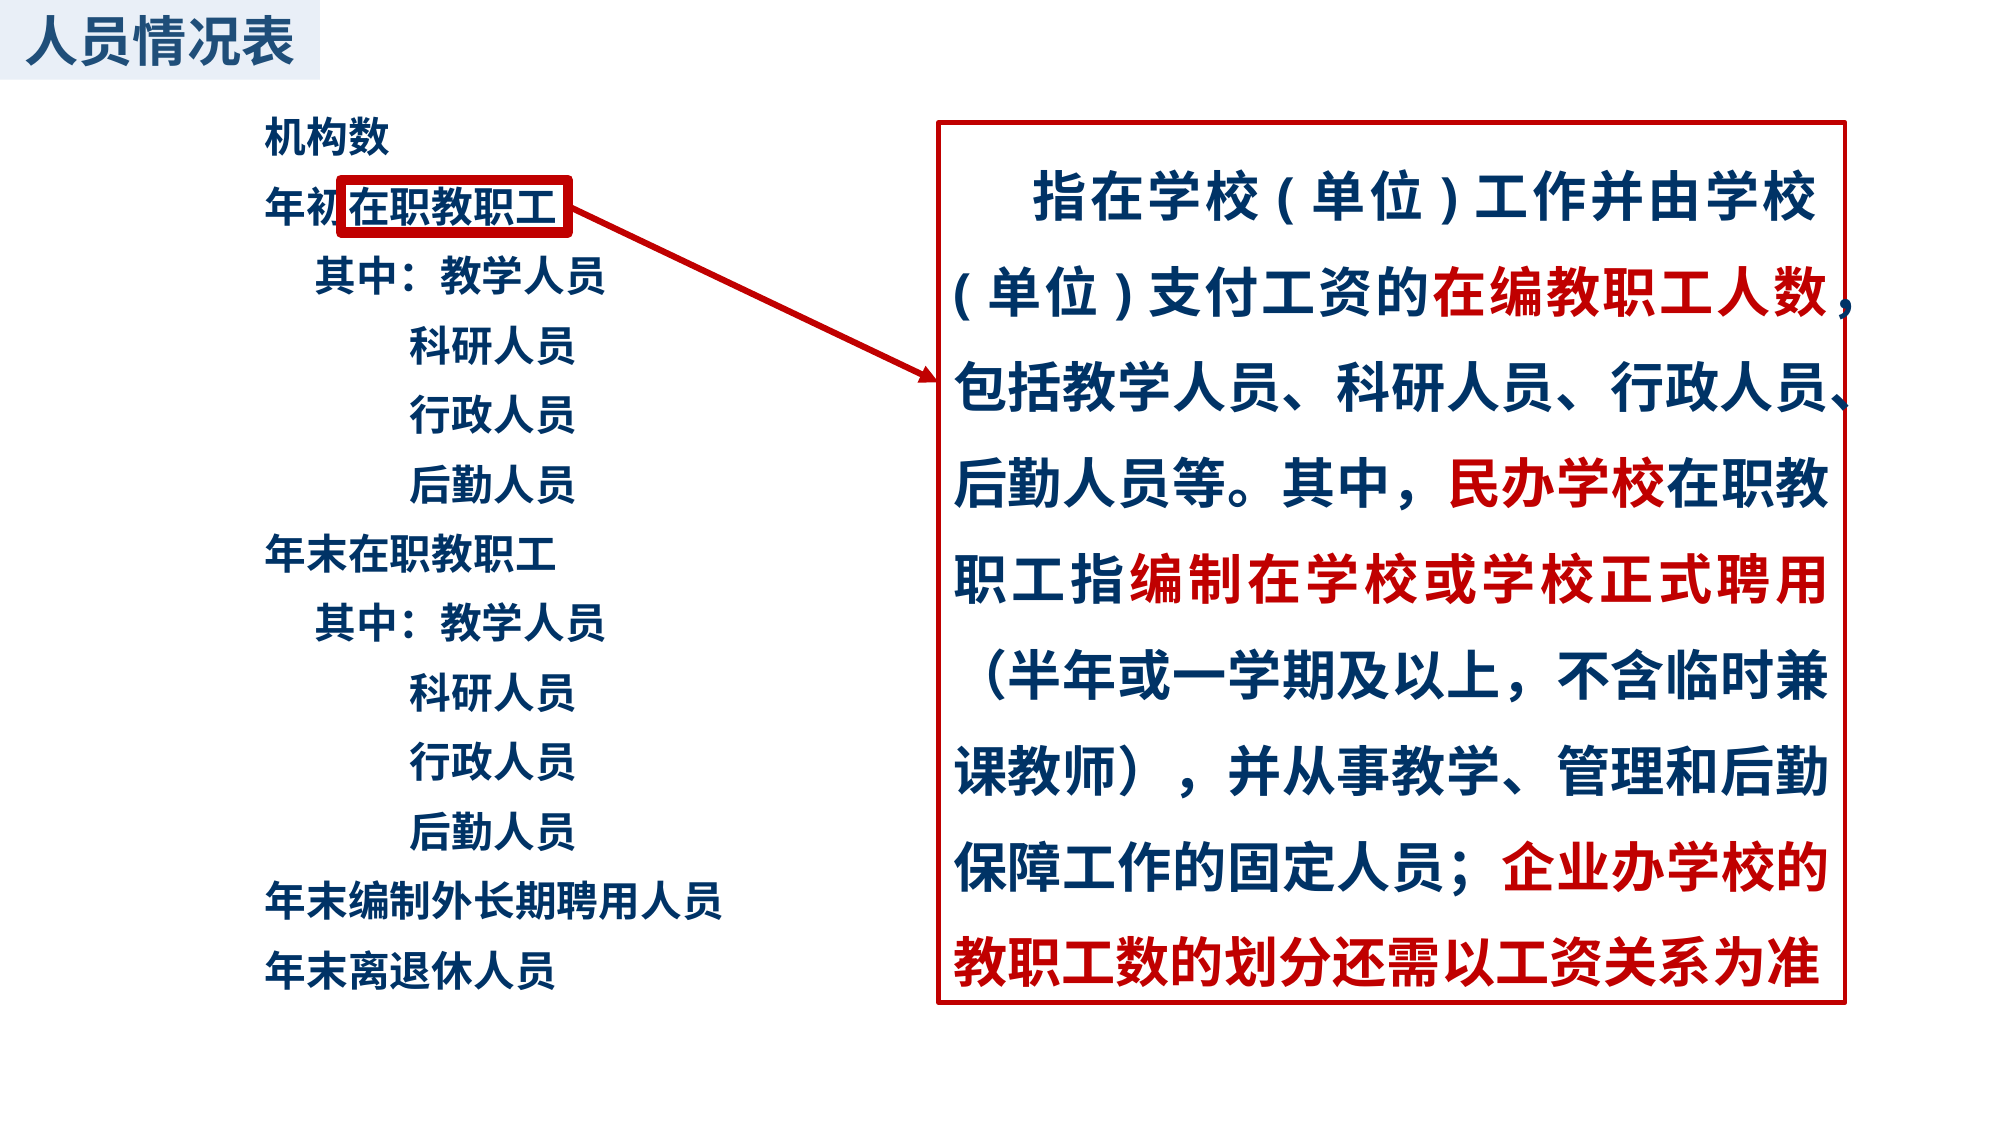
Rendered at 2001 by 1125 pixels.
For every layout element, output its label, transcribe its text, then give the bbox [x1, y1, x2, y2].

table_cell 年末编制外长期聘用人员 [206, 864, 870, 932]
table_cell 科研人员 [206, 309, 567, 376]
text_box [567, 206, 939, 383]
text_box 指在学校(单位)工作并由学校(单位)支付工资的在编教职工人数，包括教学人员、科研人员、行政人员、后勤人员等。其中，民办学校在职教职工指编制在学校或学校正式聘用（半年或一学期及以上，不含临时兼课教师），并从事教学、管理和后勤保障工作的固定人员；企业办学校的教职工数的划分还需以工资关系为准 [938, 122, 1846, 1003]
table_cell 其中：教学人员 [206, 239, 567, 307]
table_cell 年初在职教职工 [206, 170, 870, 238]
text_box 人员情况表 [0, 0, 320, 80]
table_cell 其中：教学人员 [206, 587, 870, 654]
table_cell 科研人员 [206, 656, 870, 724]
table_cell 年末在职教职工 [206, 517, 870, 585]
table_header 机构数 [206, 100, 870, 168]
table_cell 后勤人员 [206, 448, 870, 515]
table_cell 行政人员 [206, 378, 870, 446]
table_cell 年末离退休人员 [206, 934, 870, 1002]
table_cell 后勤人员 [206, 795, 870, 863]
table_cell 行政人员 [206, 725, 870, 793]
text_box [340, 179, 568, 233]
